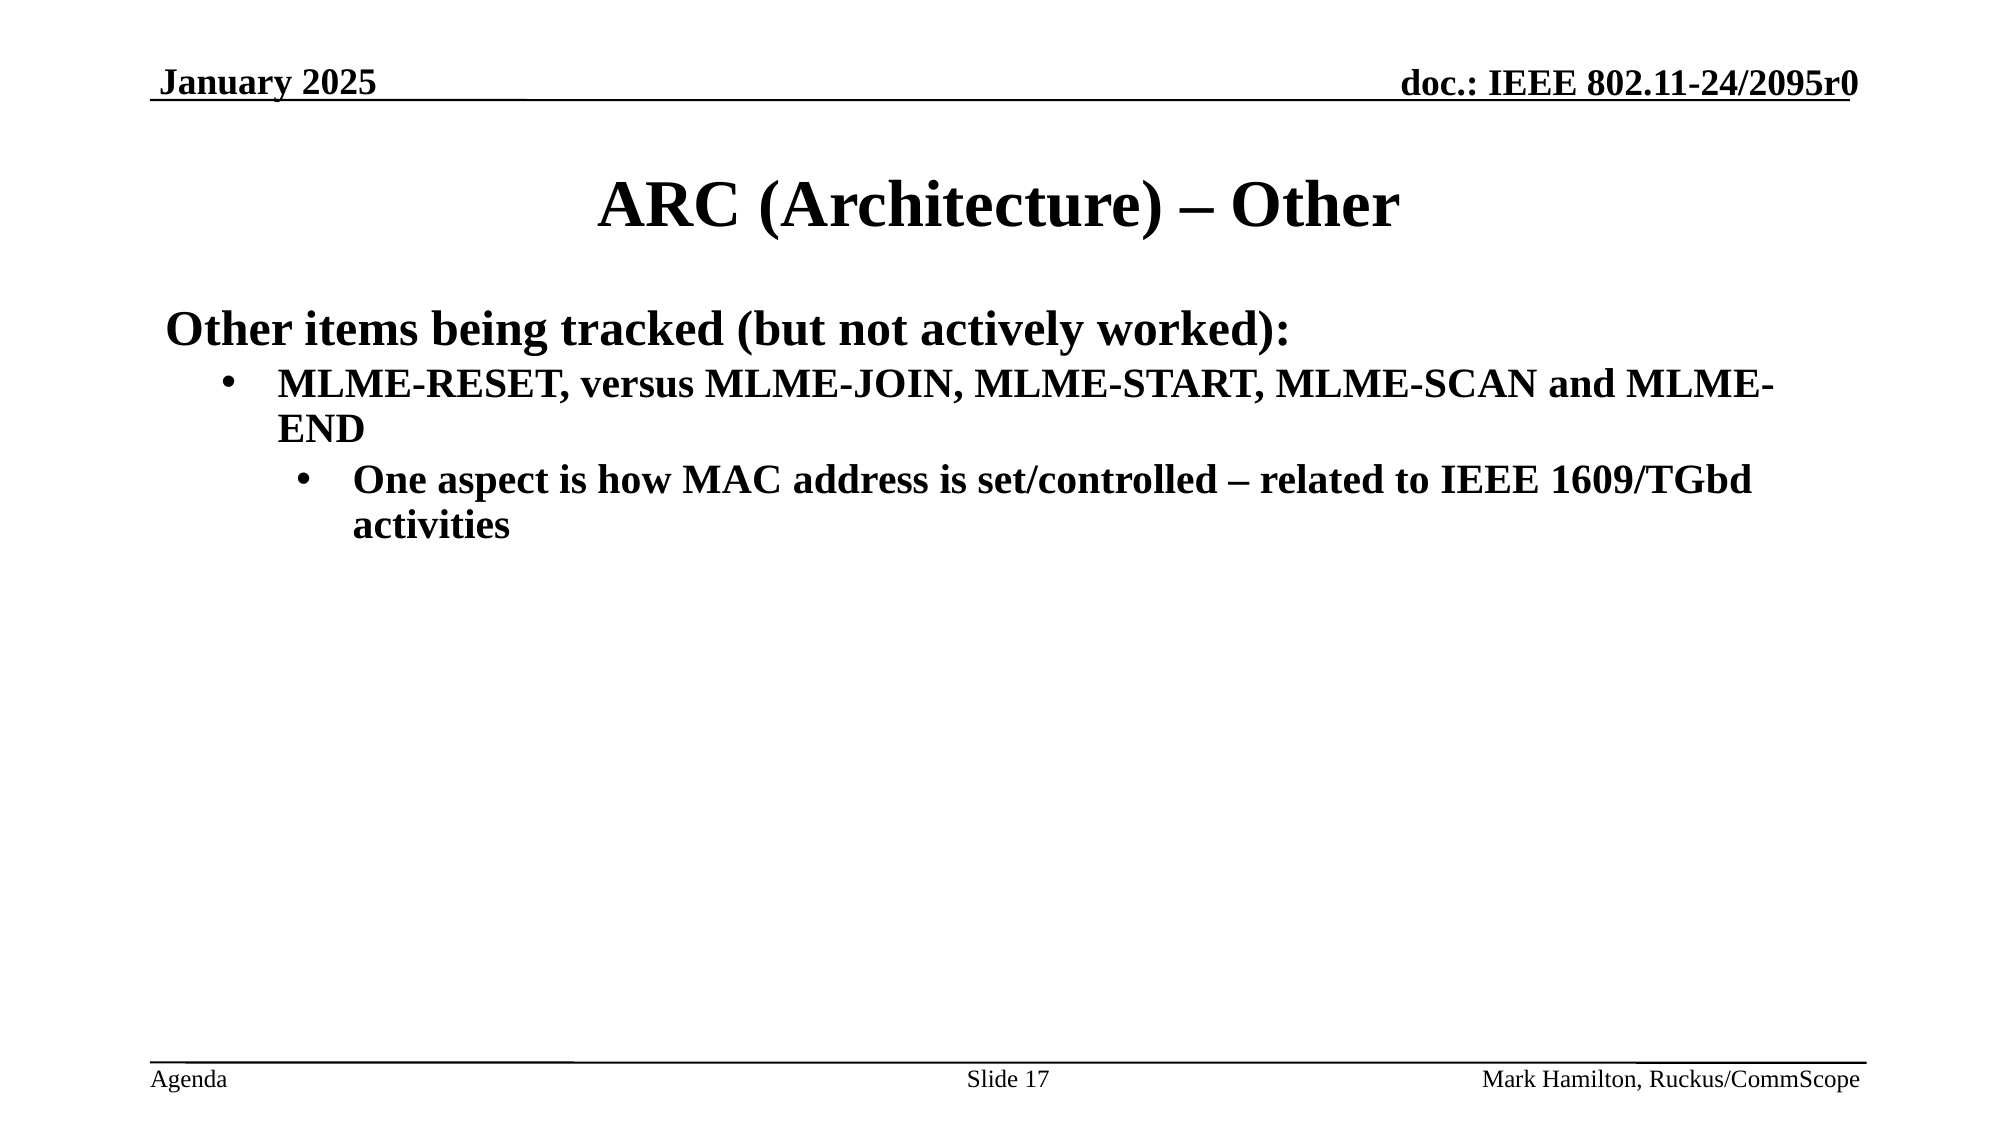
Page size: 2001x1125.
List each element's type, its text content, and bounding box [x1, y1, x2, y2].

slide_number Slide 17 [950, 1061, 1067, 1123]
title ARC (Architecture) – Other [149, 112, 1850, 287]
list Other items being tracked (but not actively worked): MLME-RESET, versus MLME-JOIN, MLME-START, MLME-SCAN and MLME-END One aspect is how MAC address is set/controlled – related to IEEE 1609/TGbd activities [149, 287, 1850, 1038]
